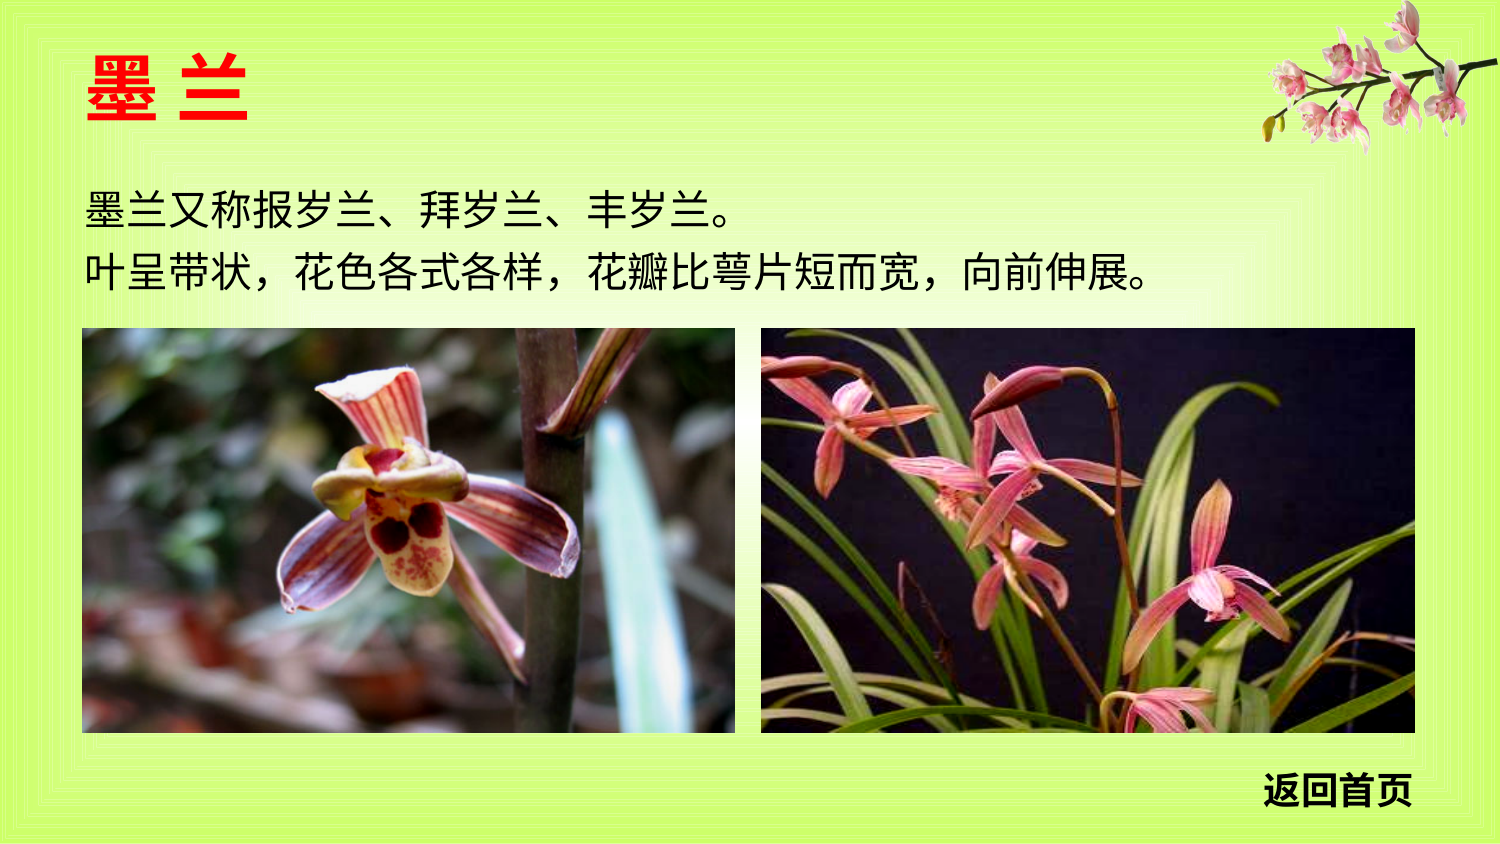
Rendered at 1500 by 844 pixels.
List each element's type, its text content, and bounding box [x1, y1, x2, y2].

picture [81, 327, 735, 733]
picture [761, 327, 1415, 733]
text_box 墨 兰 [70, 34, 268, 140]
text_box 返回首页 [1248, 759, 1429, 820]
picture [1220, 0, 1500, 217]
text_box 墨兰又称报岁兰、拜岁兰、丰岁兰。 叶呈带状，花色各式各样，花瓣比萼片短而宽，向前伸展。 [70, 163, 1454, 304]
